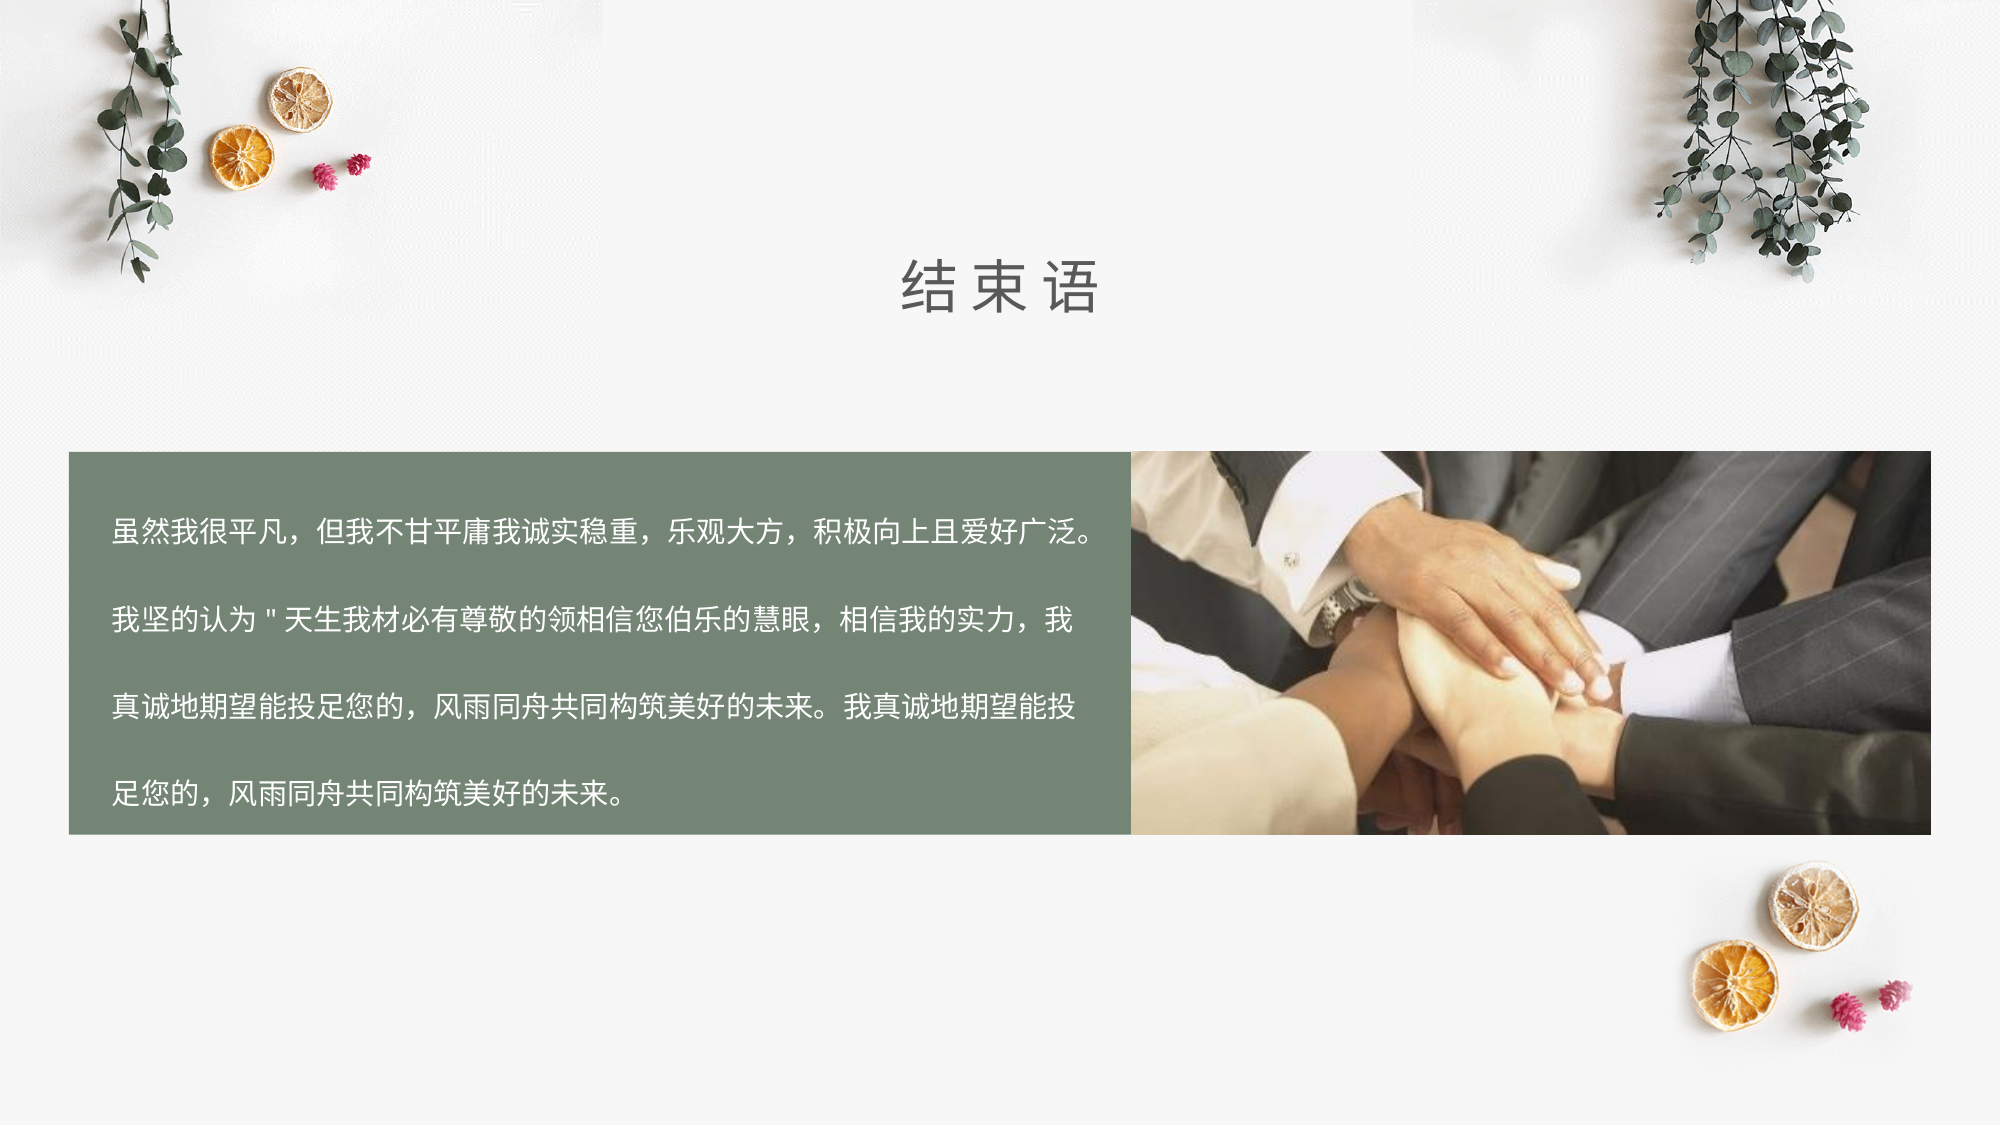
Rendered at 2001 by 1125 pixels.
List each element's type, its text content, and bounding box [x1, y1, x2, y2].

text_box 虽然我很平凡，但我不甘平庸我诚实稳重，乐观大方，积极向上且爱好广泛。我坚的认为"天生我材必有尊敬的领相信您伯乐的慧眼，相信我的实力，我真诚地期望能投足您的，风雨同舟共同构筑美好的未来。我真诚地期望能投足您的，风雨同舟共同构筑美好的未来。 [97, 453, 1098, 819]
text_box [68, 451, 1932, 836]
picture [0, 0, 2001, 1125]
text_box 结束语 [819, 259, 1181, 311]
